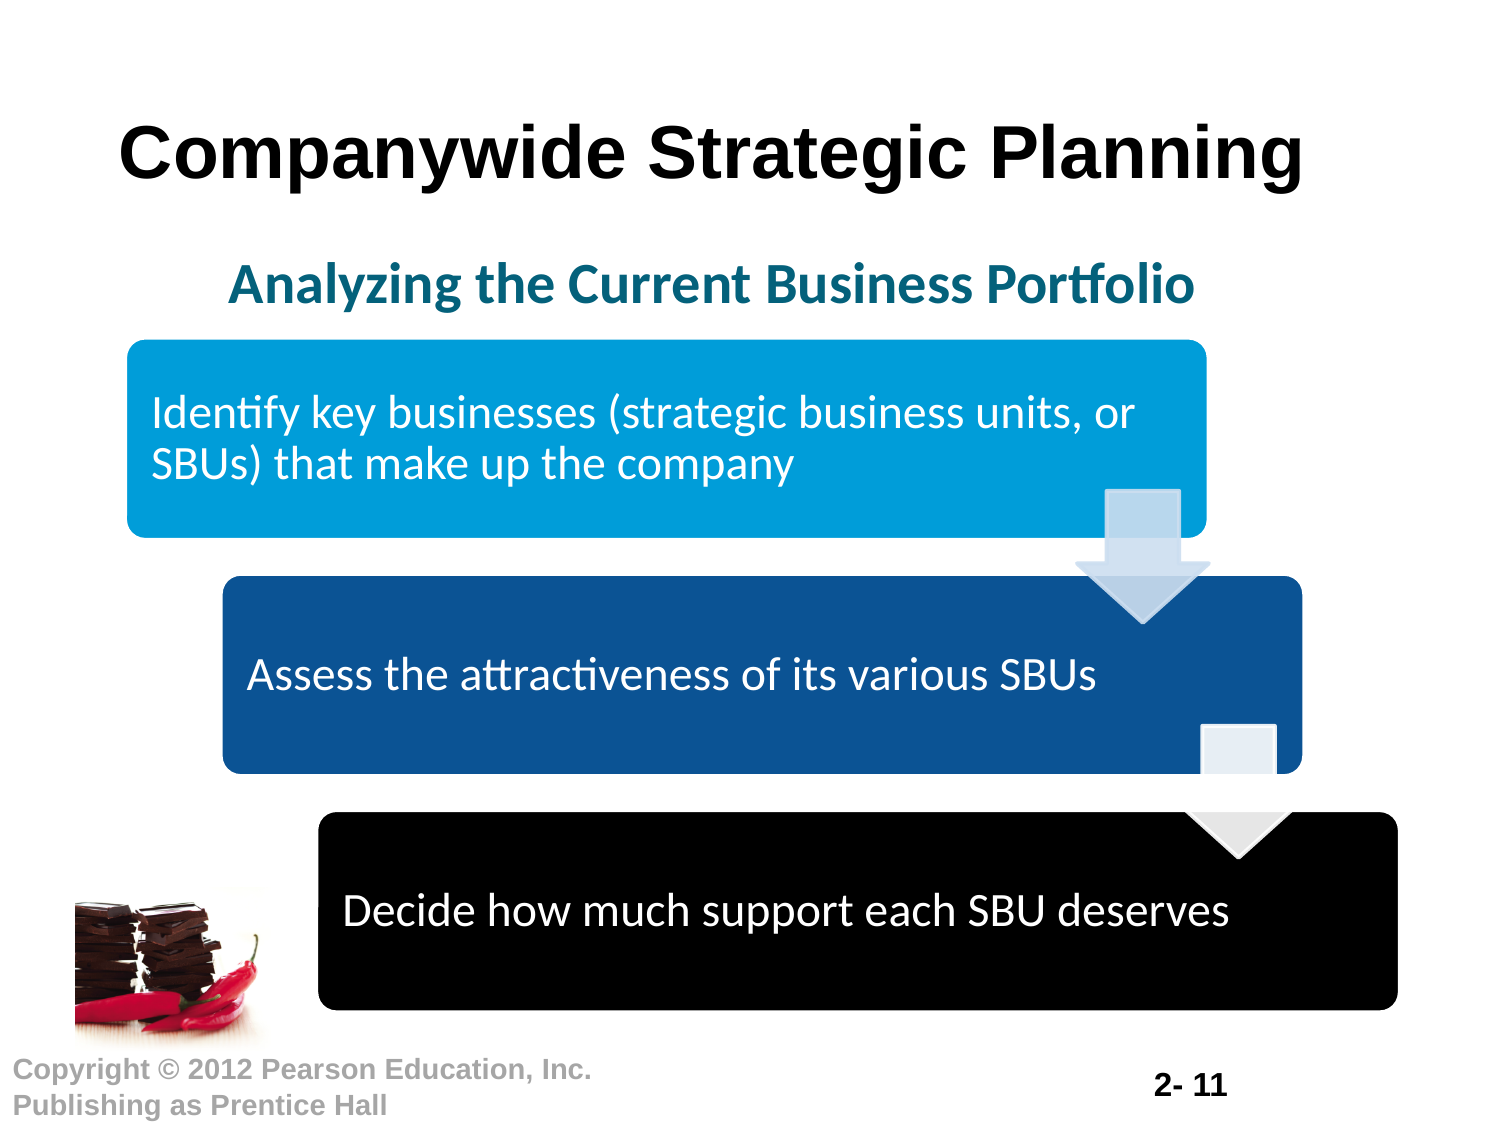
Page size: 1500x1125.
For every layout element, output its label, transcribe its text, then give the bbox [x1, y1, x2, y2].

list Analyzing the Current Business Portfolio [0, 237, 1426, 301]
title Companywide Strategic Planning [74, 62, 1351, 251]
picture [75, 887, 275, 1054]
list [124, 337, 1401, 1013]
